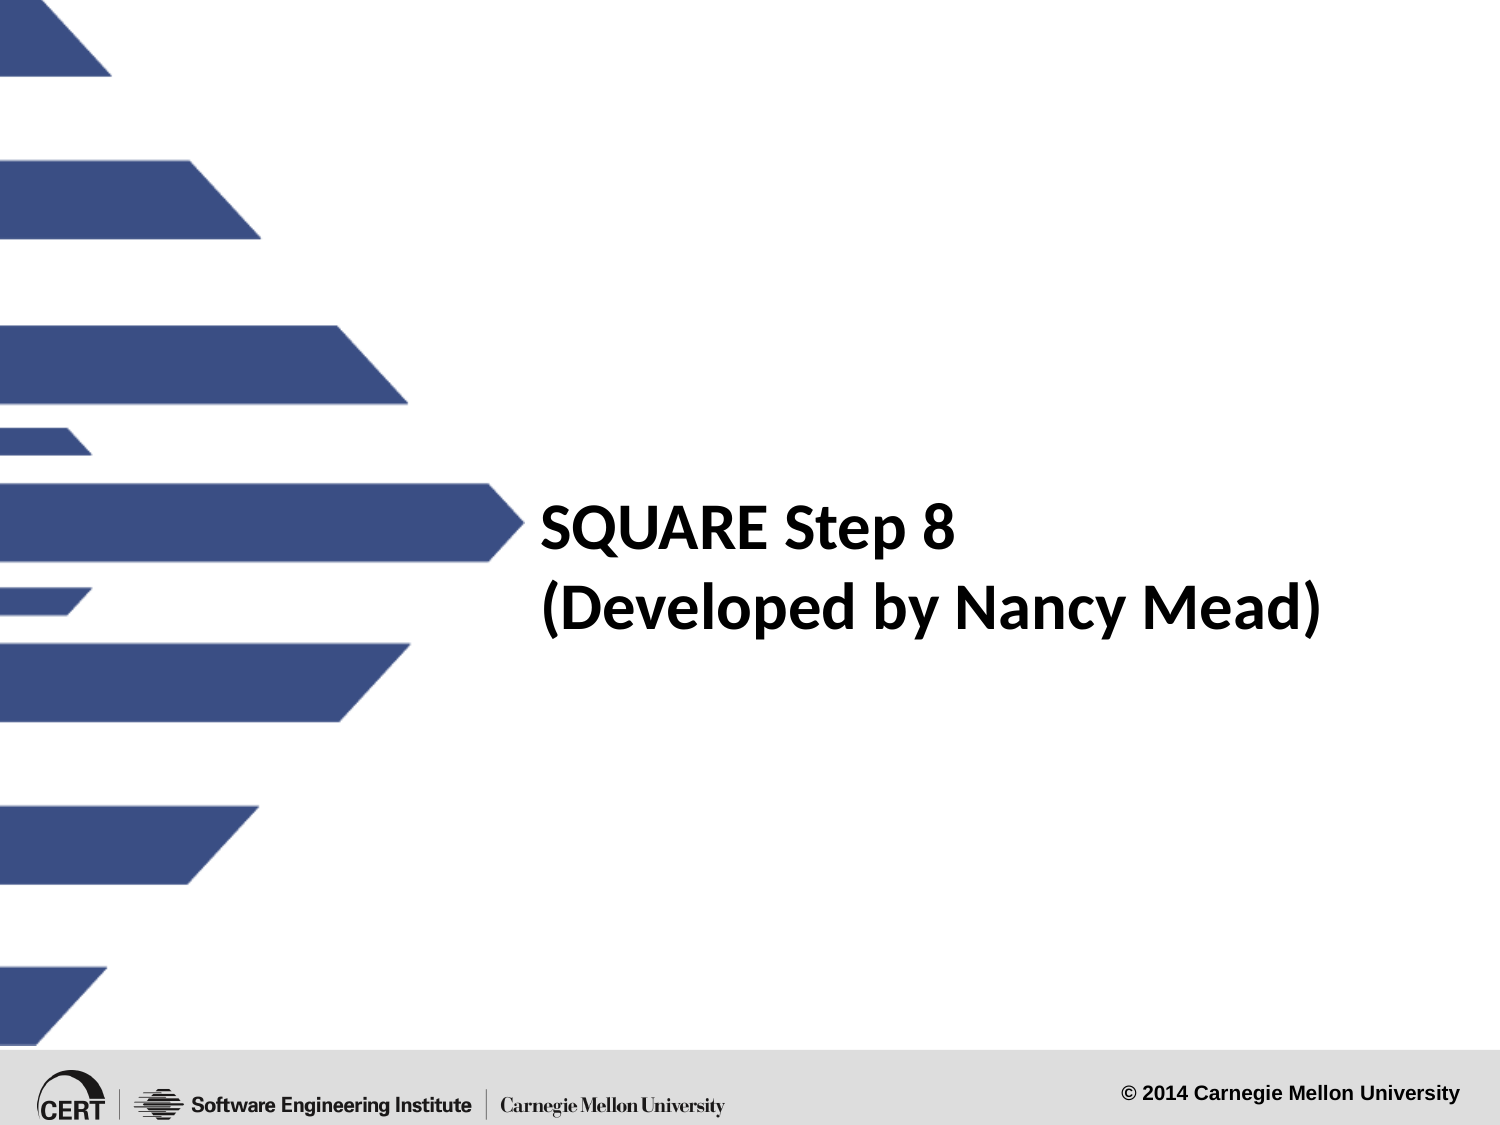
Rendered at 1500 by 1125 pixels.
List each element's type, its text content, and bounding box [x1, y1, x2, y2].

picture [0, 0, 525, 1046]
title SQUARE Step 8 (Developed by Nancy Mead) [524, 474, 1426, 688]
picture [37, 1069, 725, 1122]
